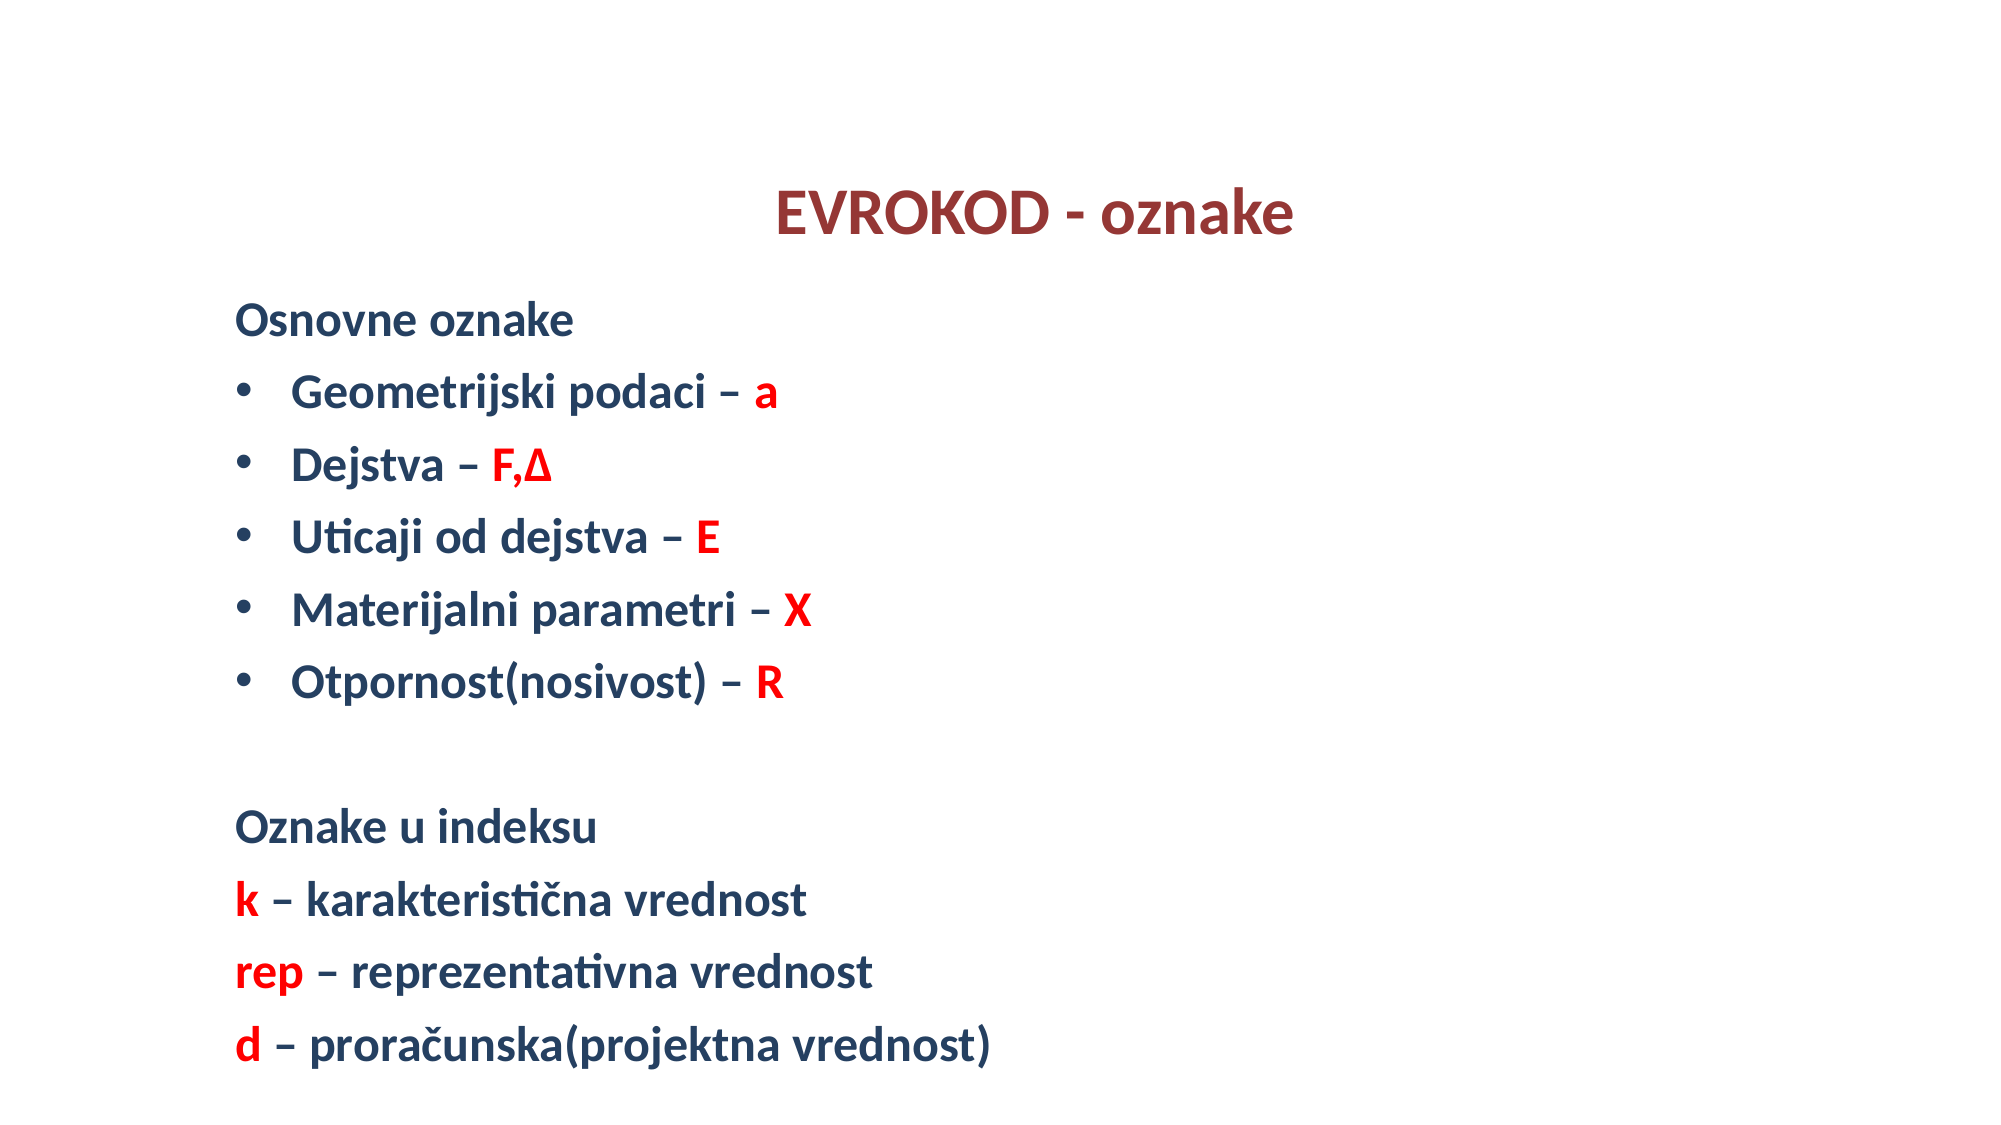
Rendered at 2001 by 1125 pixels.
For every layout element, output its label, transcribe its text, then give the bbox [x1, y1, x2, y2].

text_box EVROKOD - oznake [350, 160, 1721, 256]
text_box Osnovne oznake Geometrijski podaci – a Dejstva – F,∆ Uticaji od dejstva – E Materijalni parametri – X Otpornost(nosivost) – R Oznake u indeksu k – karakteristična vrednost rep – reprezentativna vrednost d – proračunska(projektna vrednost) [220, 278, 1922, 1079]
